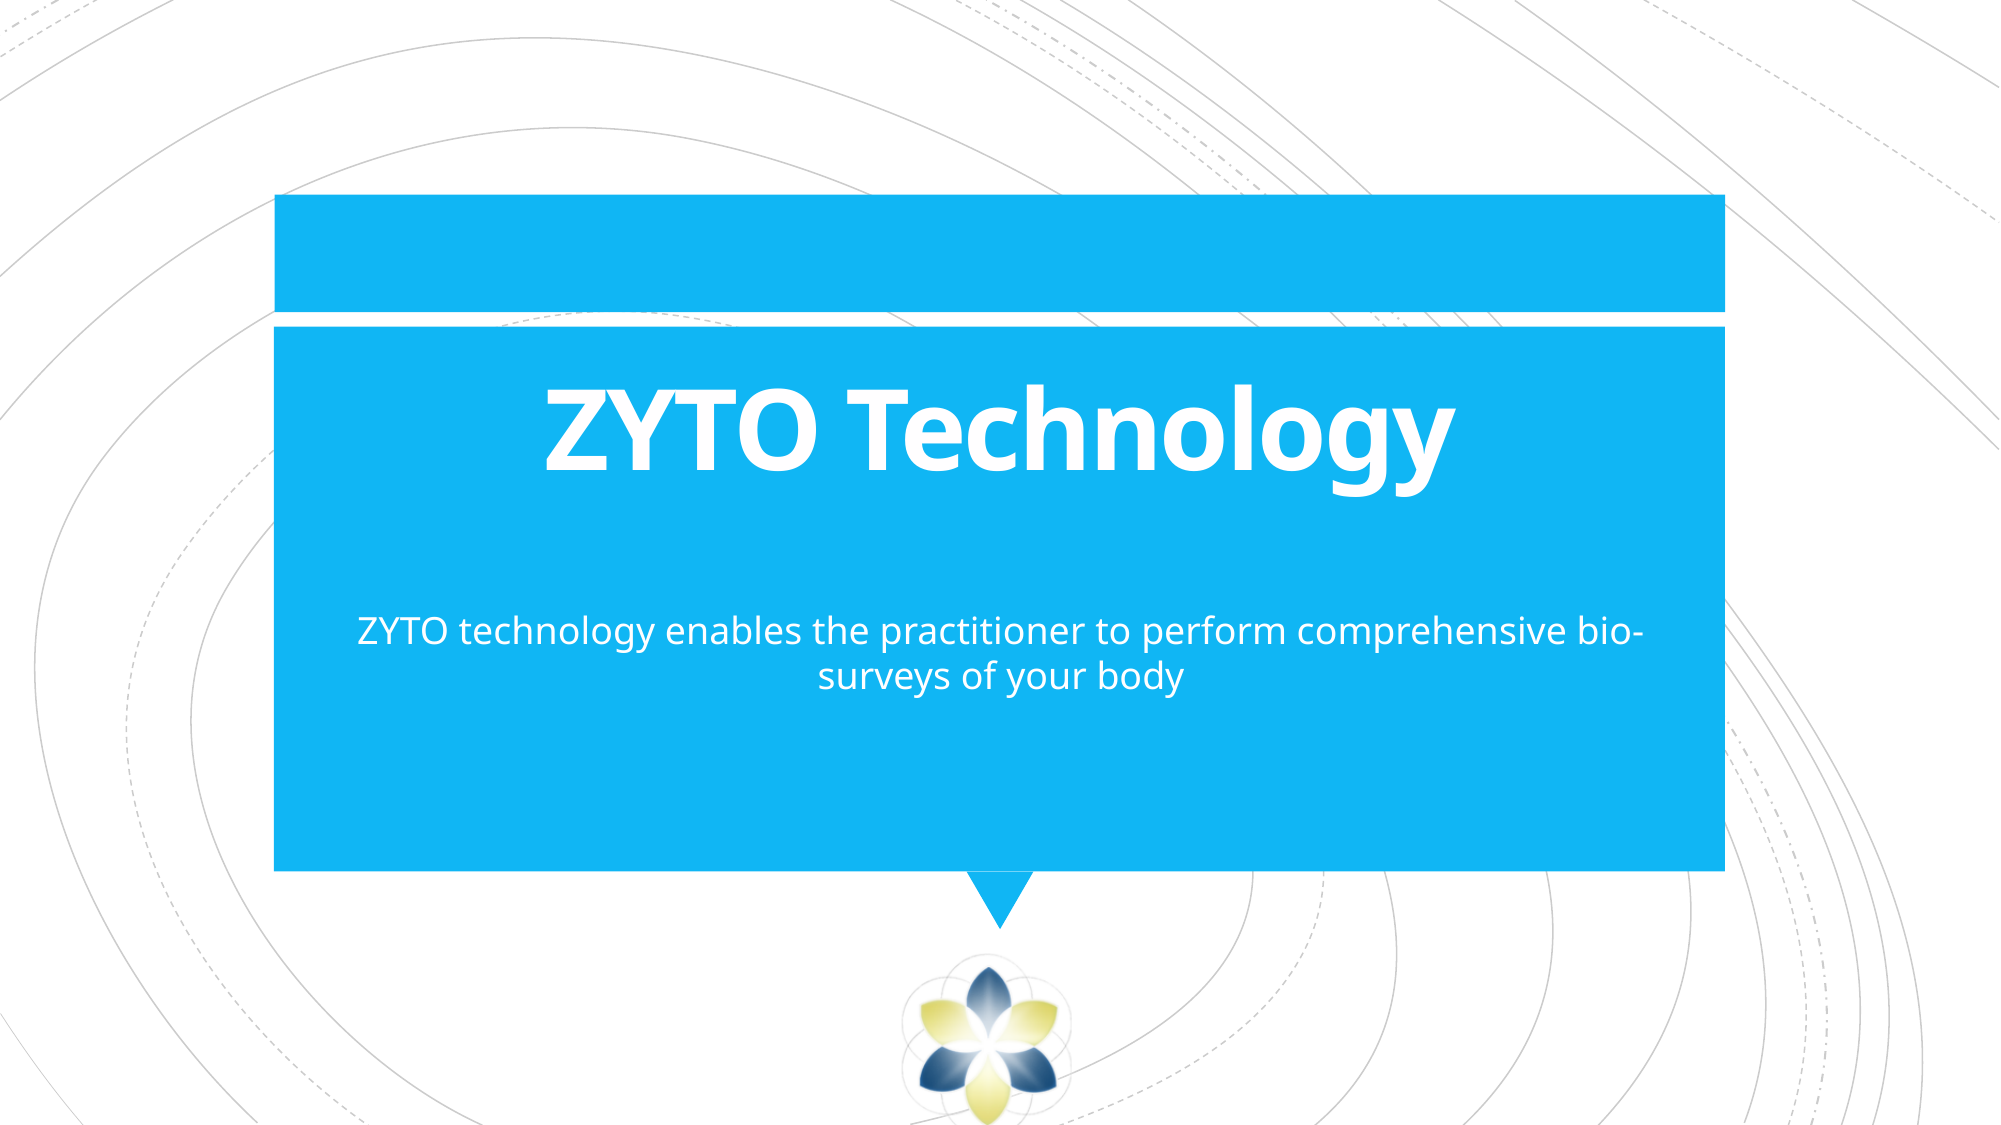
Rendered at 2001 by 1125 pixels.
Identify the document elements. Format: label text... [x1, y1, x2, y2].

subtitle ZYTO technology enables the practitioner to perform comprehensive bio-surveys of your body [288, 607, 1714, 866]
title ZYTO Technology [288, 340, 1713, 607]
picture [876, 937, 1124, 1125]
